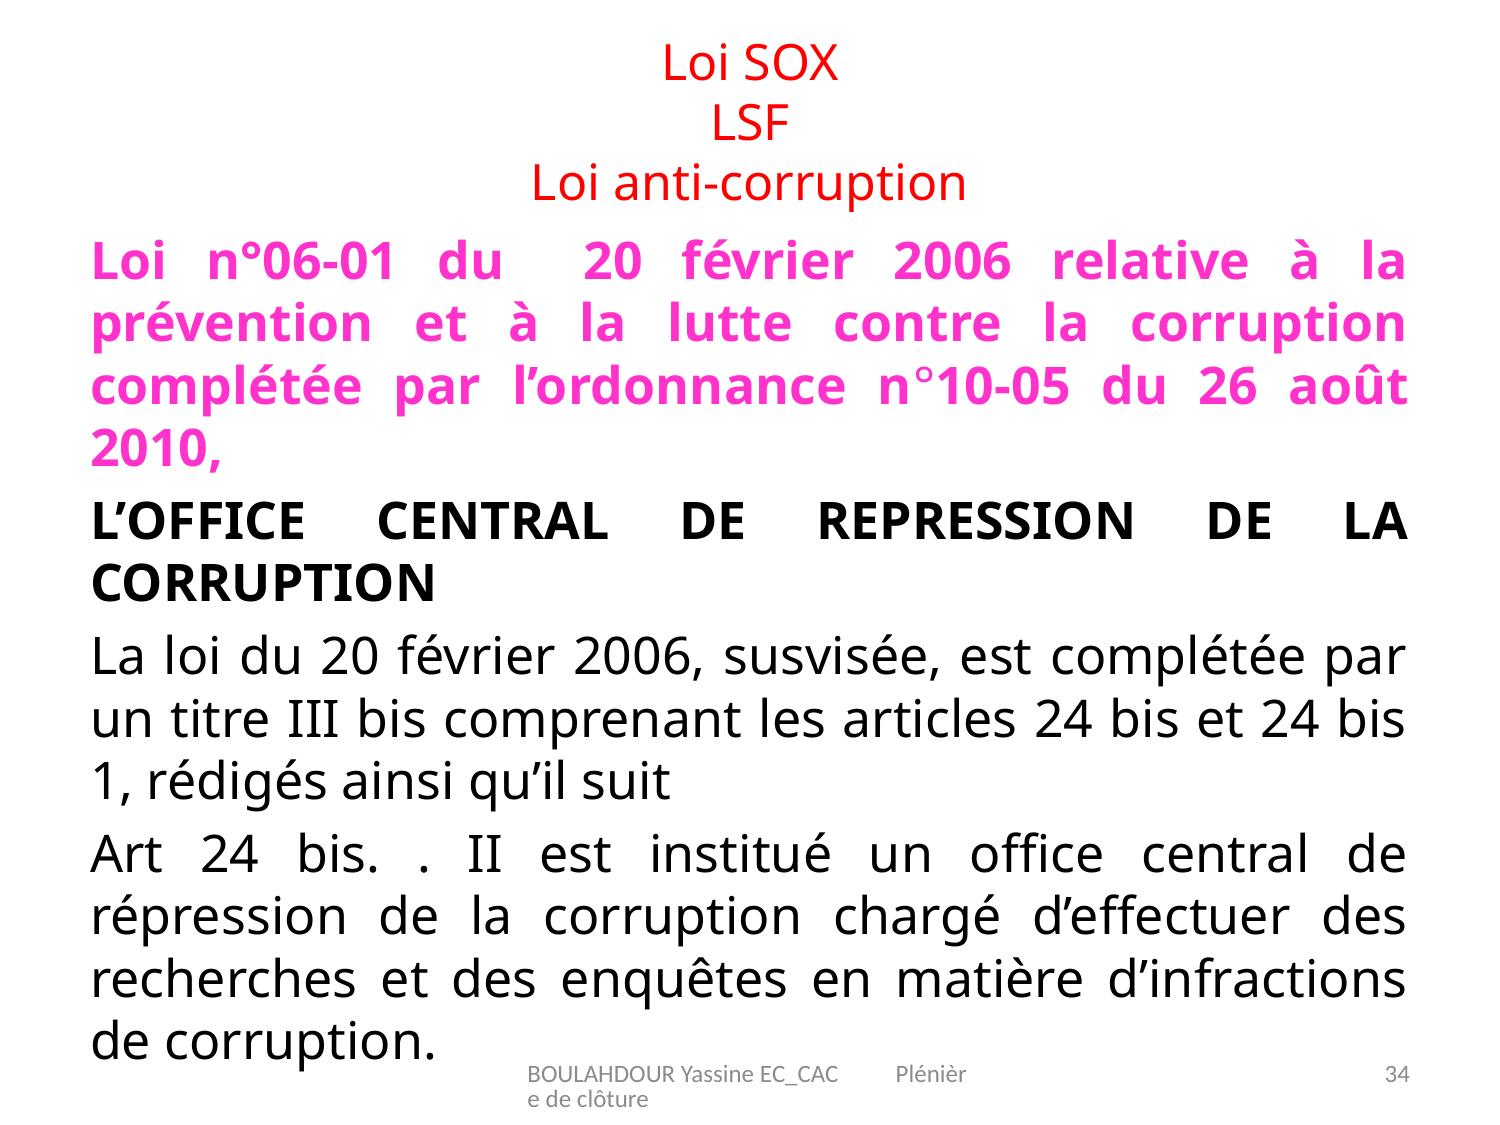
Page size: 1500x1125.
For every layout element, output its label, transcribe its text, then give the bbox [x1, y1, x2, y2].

title Loi SOX LSF Loi anti-corruption [75, 45, 1425, 197]
slide_number 34 [1074, 1042, 1425, 1103]
list Loi n°06-01 du 20 février 2006 relative à la prévention et à la lutte contre la corruption complétée par l’ordonnance n°10-05 du 26 août 2010, L’OFFICE CENTRAL DE REPRESSION DE LA CORRUPTION La loi du 20 février 2006, susvisée, est complétée par un titre III bis comprenant les articles 24 bis et 24 bis 1, rédigés ainsi qu’il suit Art 24 bis. . II est institué un office central de répression de la corruption chargé d’effectuer des recherches et des enquêtes en matière d’infractions de corruption. [75, 219, 1425, 1083]
footer BOULAHDOUR Yassine EC_CAC Plénière de clôture [512, 1042, 988, 1103]
